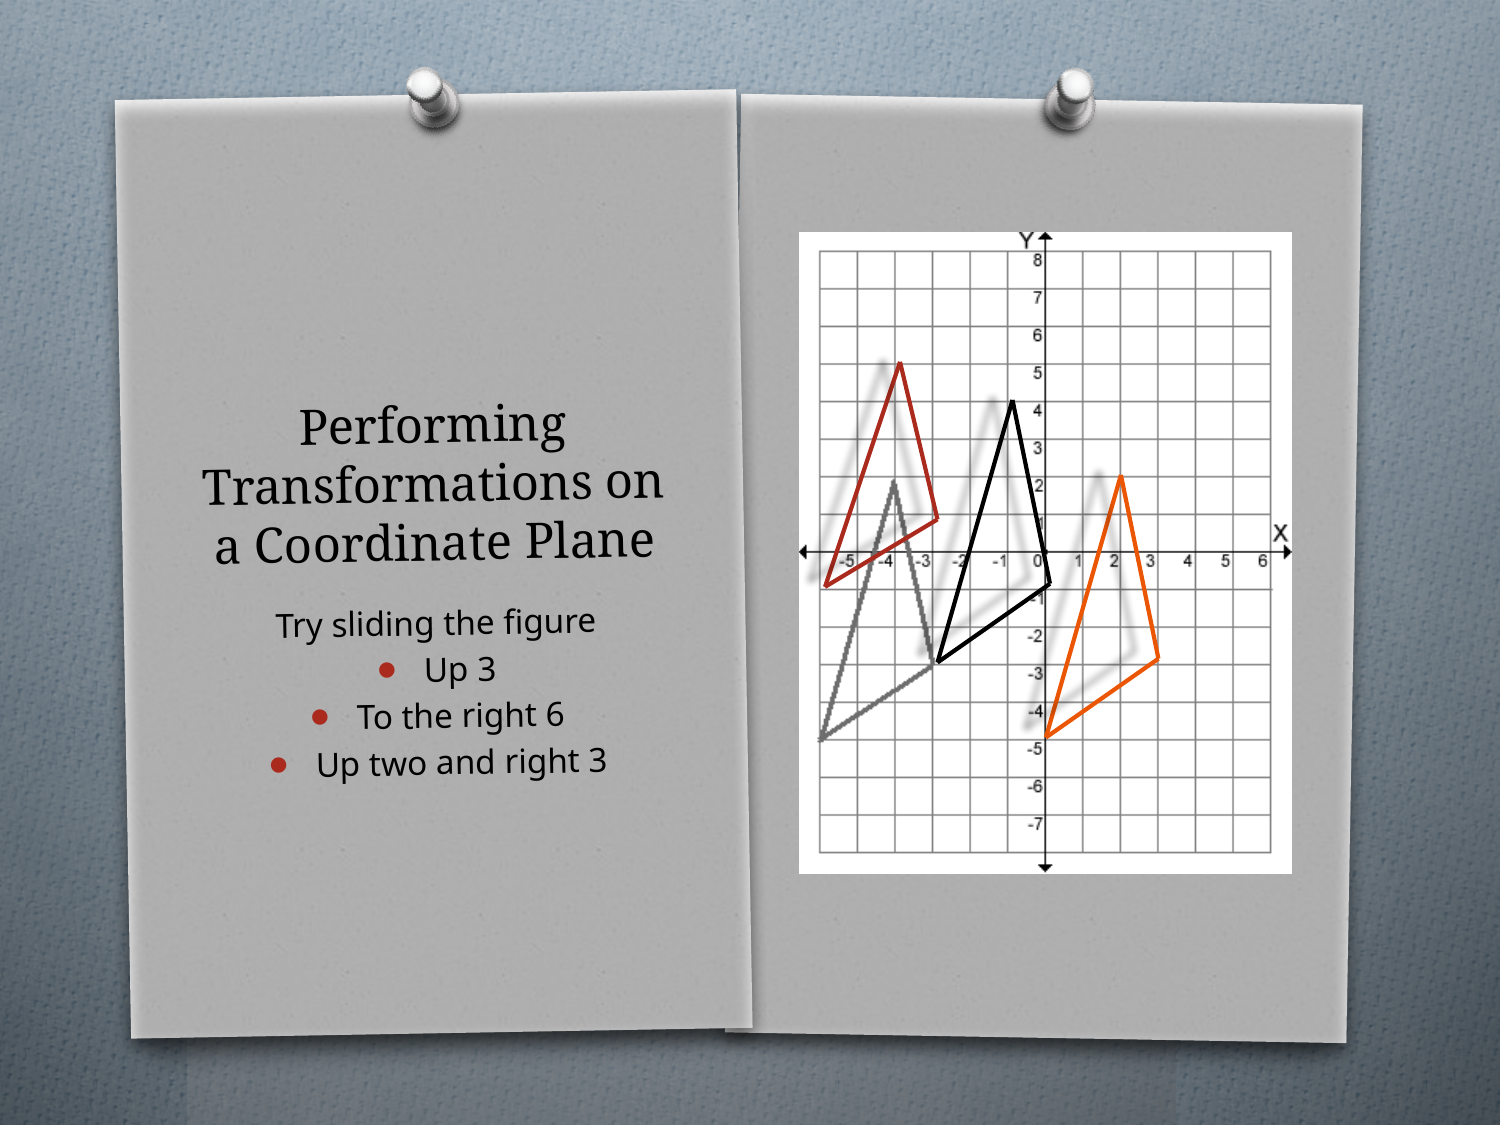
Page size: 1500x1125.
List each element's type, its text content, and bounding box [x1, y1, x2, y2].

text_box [937, 399, 1051, 663]
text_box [1045, 474, 1159, 738]
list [799, 232, 1293, 874]
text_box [824, 361, 938, 588]
picture [375, 33, 497, 157]
picture [1016, 41, 1138, 162]
title Performing Transformations on a Coordinate Plane [179, 326, 687, 583]
list Try sliding the figure Up 3 To the right 6 Up two and right 3 [185, 590, 692, 944]
